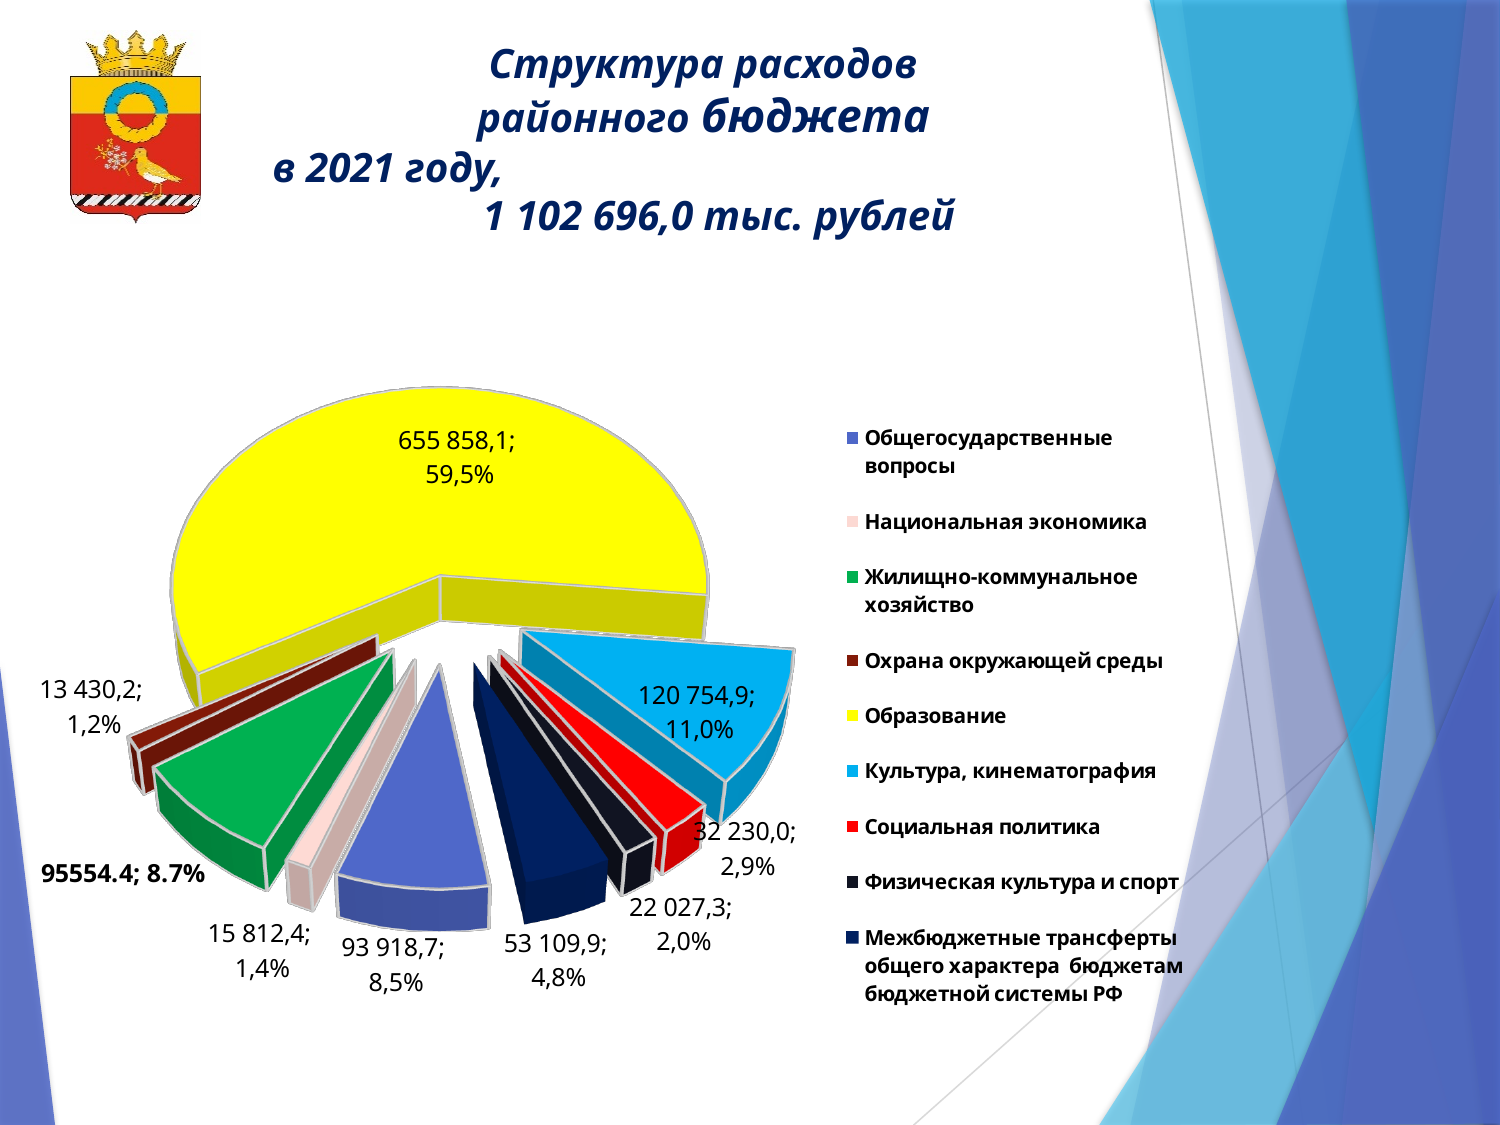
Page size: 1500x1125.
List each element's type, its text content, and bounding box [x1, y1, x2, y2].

chart [17, 278, 1229, 1095]
picture [69, 30, 201, 225]
title Структура расходов районного бюджета в 2021 году, 1 102 696,0 тыс. рублей [253, 30, 1164, 248]
